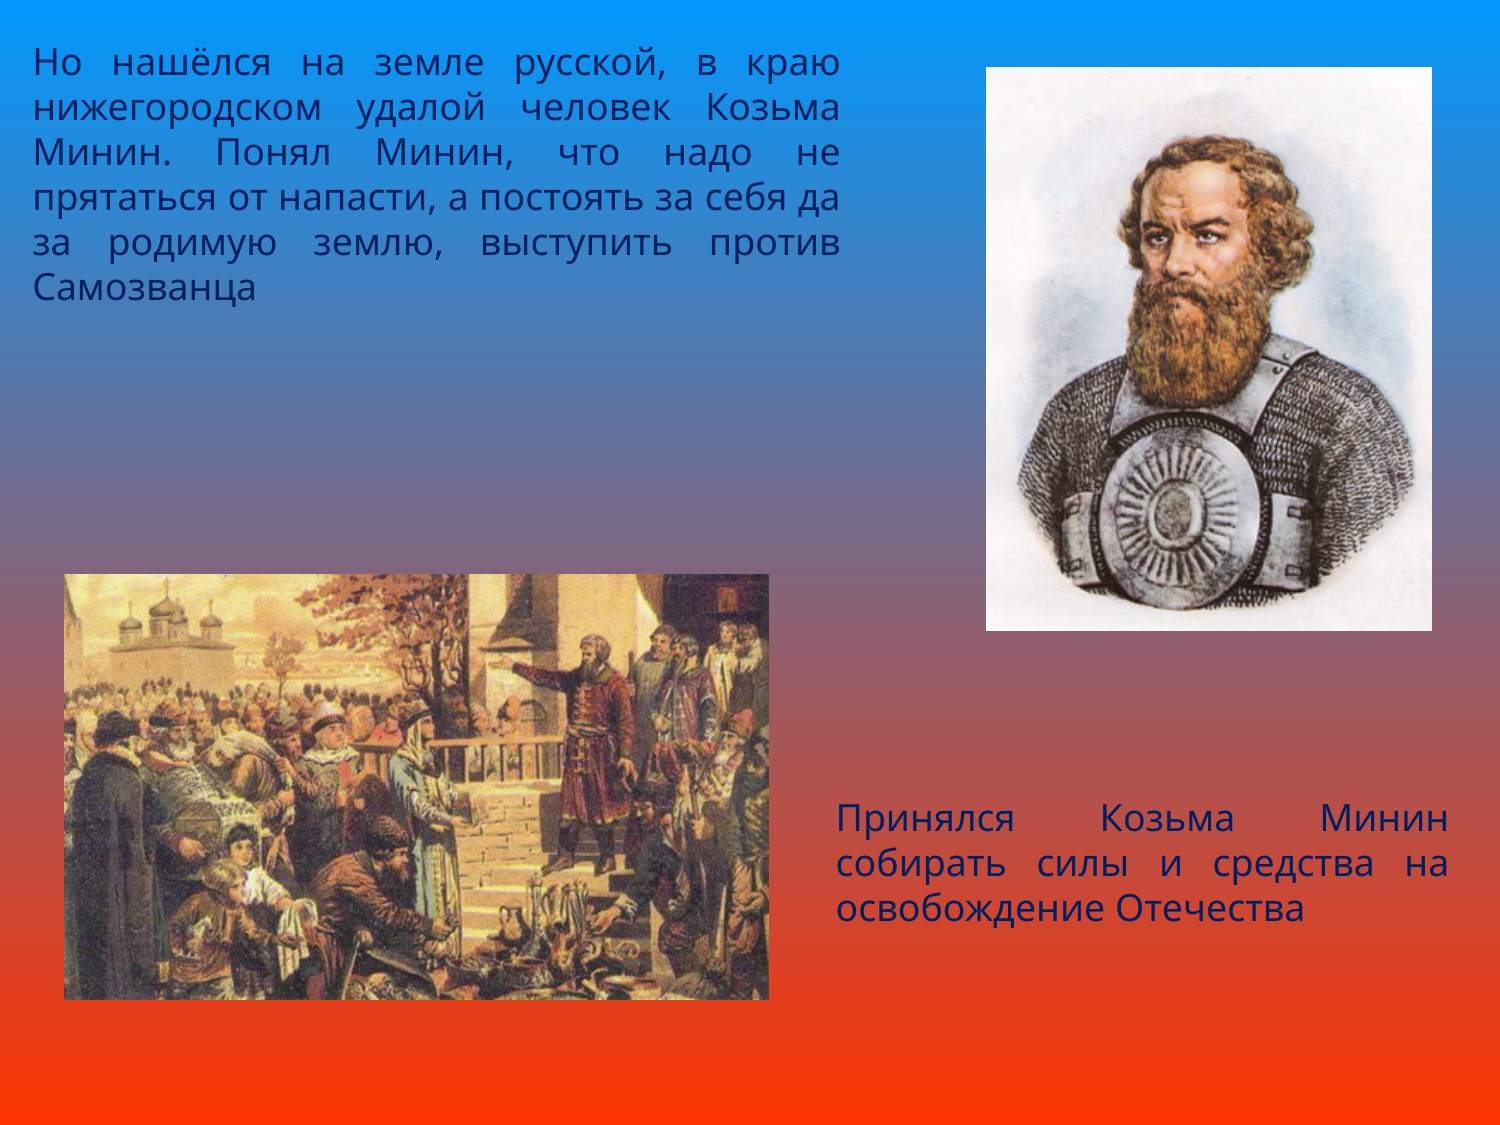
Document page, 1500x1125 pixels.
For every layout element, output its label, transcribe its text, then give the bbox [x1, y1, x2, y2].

picture [64, 574, 770, 1000]
text_box Но нашёлся на земле русской, в краю нижегородском удалой человек Козьма Минин. Понял Минин, что надо не прятаться от напасти, а постоять за себя да за родимую землю, выступить против Самозванца [17, 30, 857, 316]
text_box Принялся Козьма Минин собирать силы и средства на освобождение Отечества [820, 786, 1465, 937]
picture [985, 66, 1432, 632]
